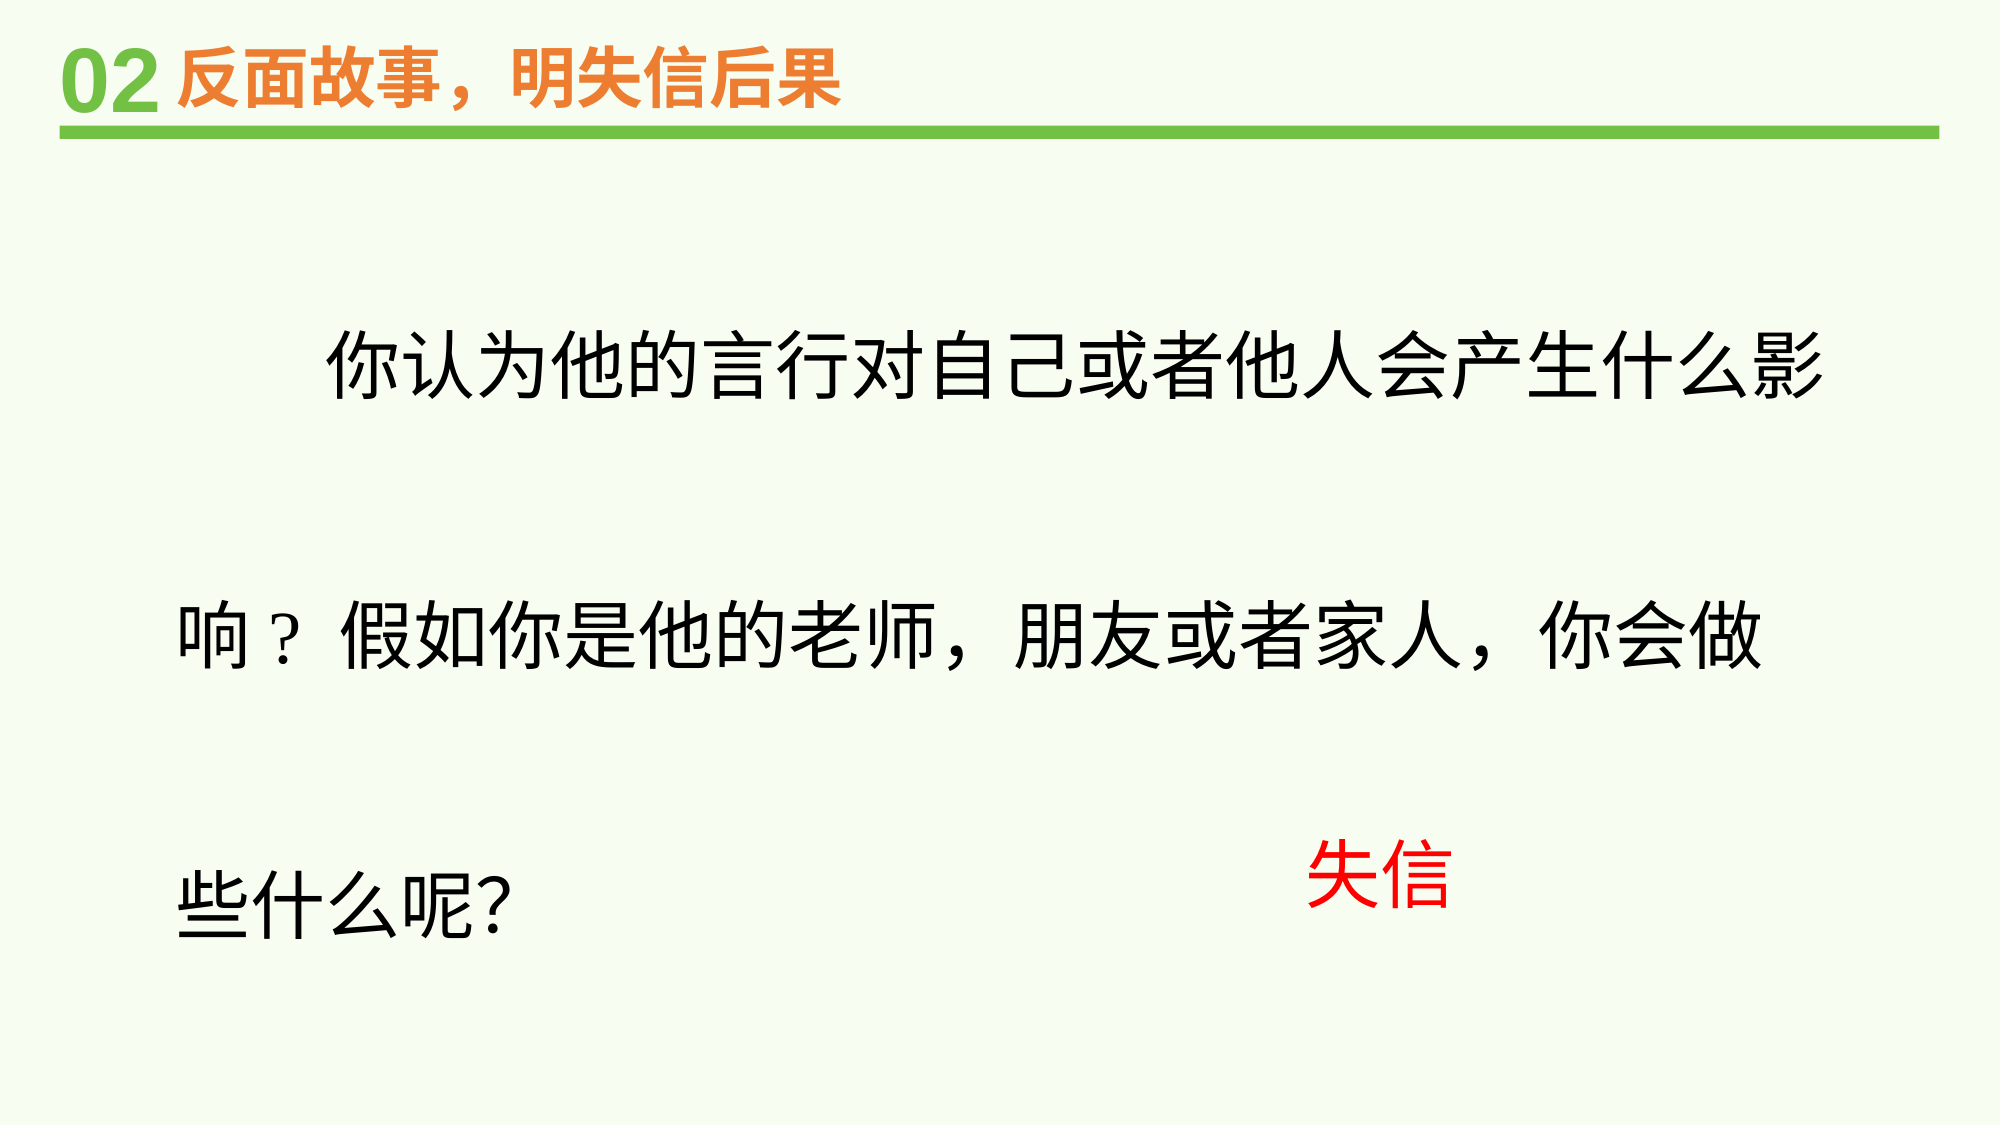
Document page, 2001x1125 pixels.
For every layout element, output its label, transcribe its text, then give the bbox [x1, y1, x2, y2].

text_box 你认为他的言行对自己或者他人会产生什么影响? 假如你是他的老师，朋友或者家人，你会做些什么呢？ [161, 130, 1842, 956]
text_box [59, 125, 1940, 140]
text_box 02 [59, 24, 161, 128]
text_box 失信 [1290, 820, 1567, 926]
text_box 反面故事，明失信后果 [161, 28, 1002, 123]
